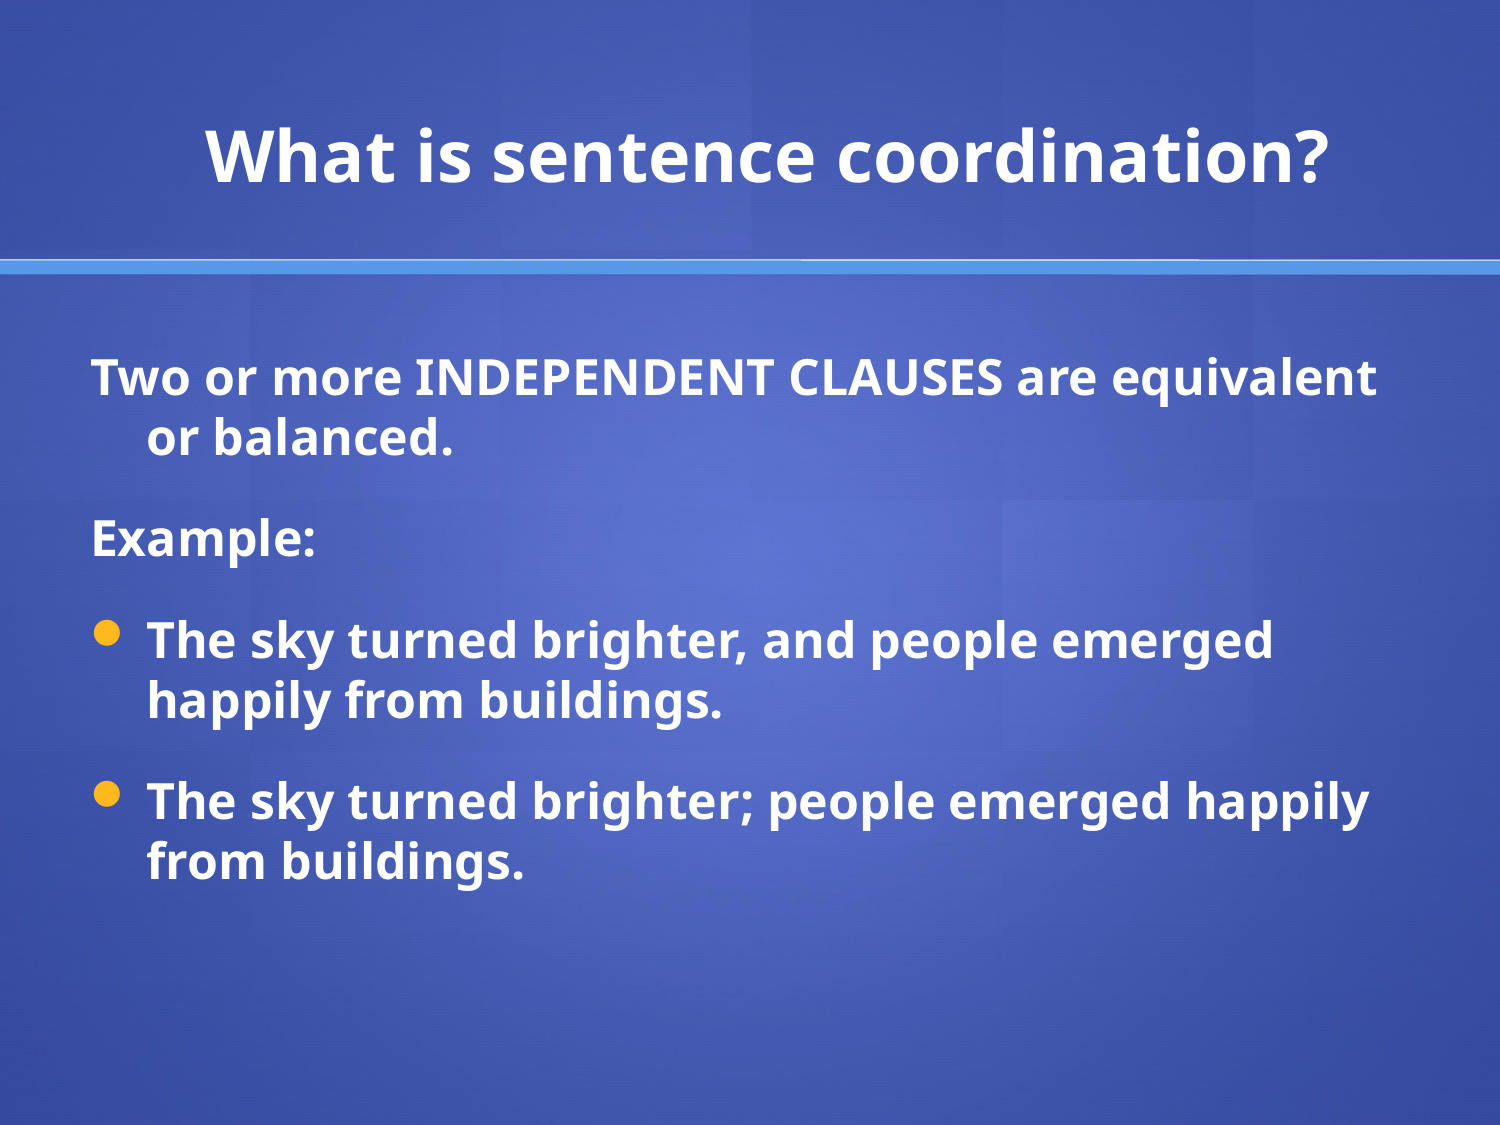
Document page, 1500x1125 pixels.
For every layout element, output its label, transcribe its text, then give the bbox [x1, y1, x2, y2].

title What is sentence coordination? [150, 82, 1388, 225]
list Two or more INDEPENDENT CLAUSES are equivalent or balanced. Example: The sky turned brighter, and people emerged happily from buildings. The sky turned brighter; people emerged happily from buildings. [75, 337, 1425, 988]
